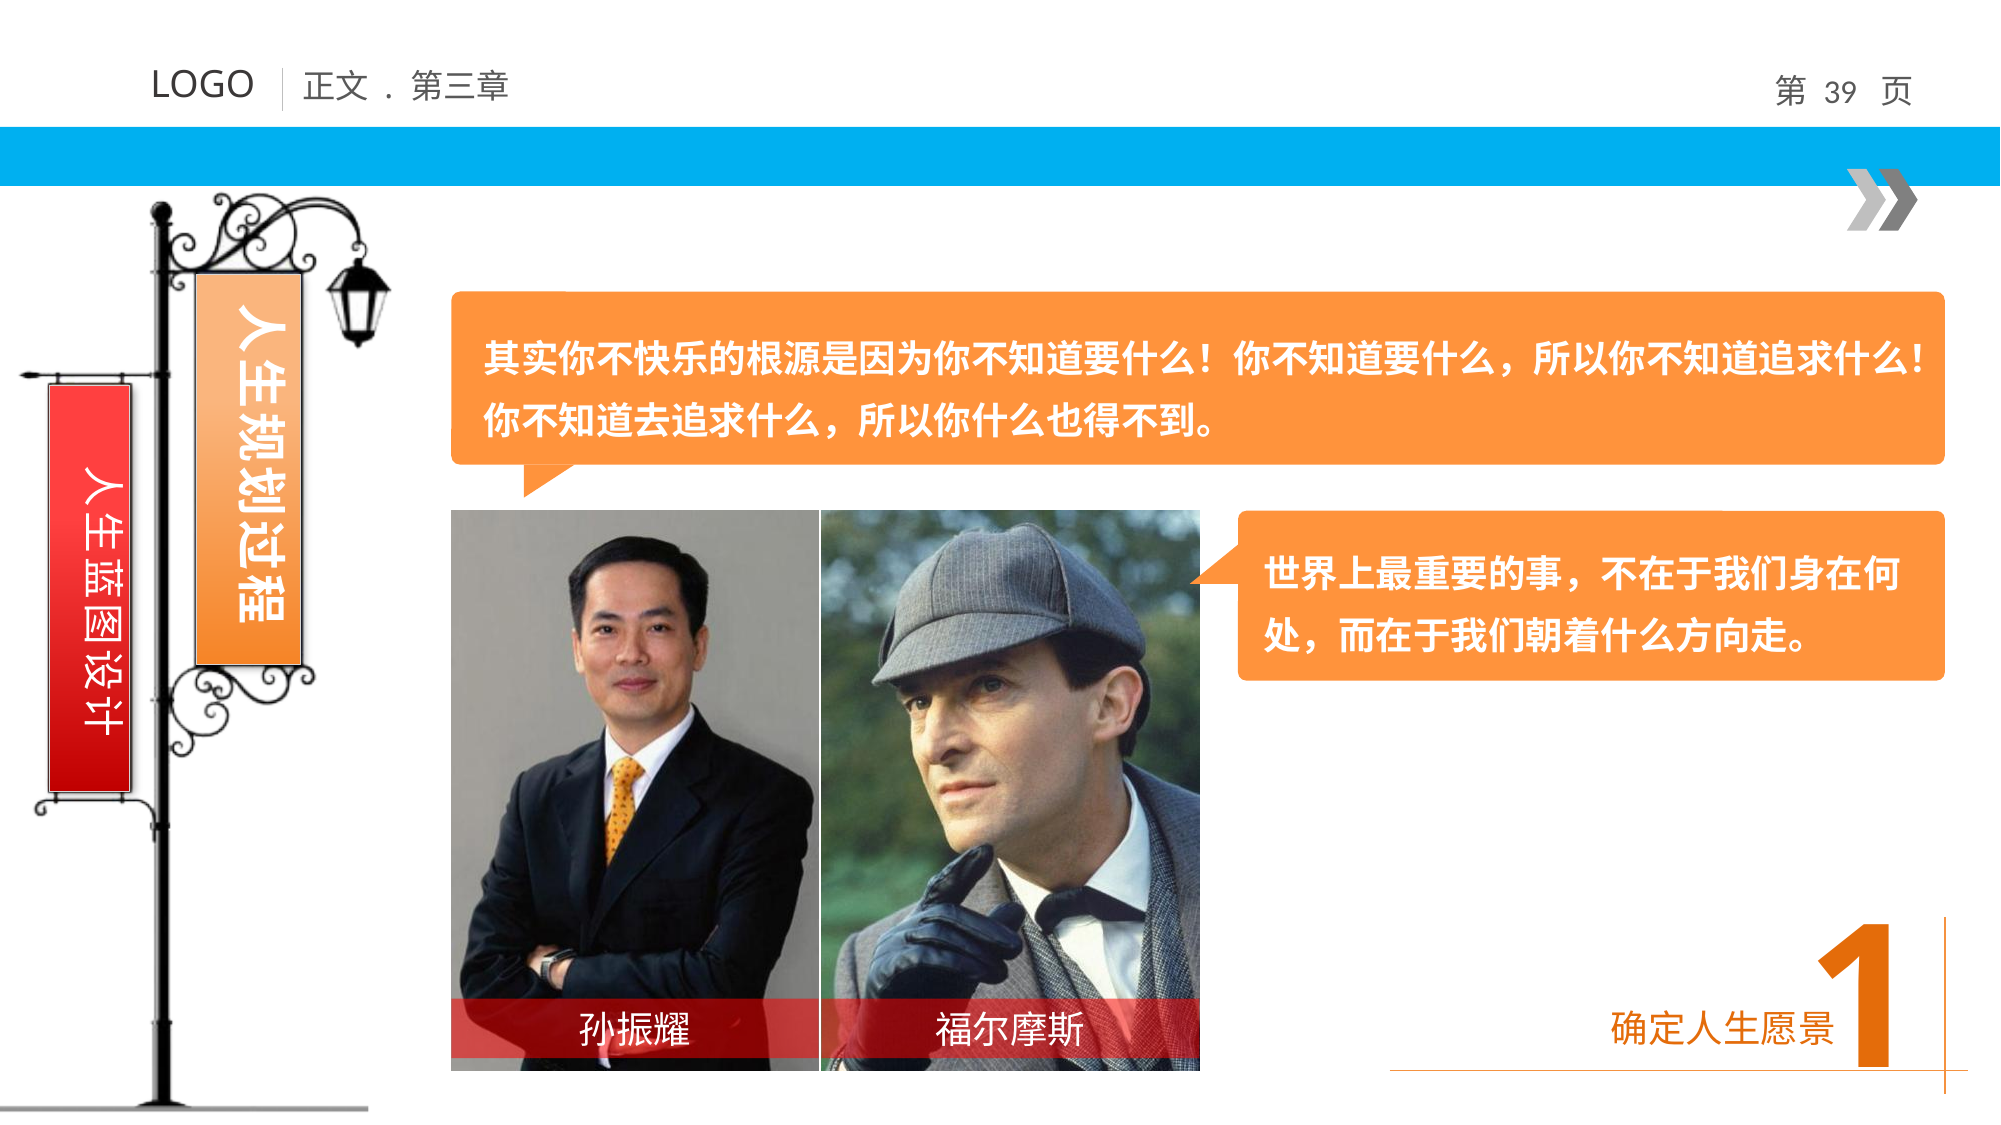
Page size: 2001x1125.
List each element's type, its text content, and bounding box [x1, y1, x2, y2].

text_box 其实你不快乐的根源是因为你不知道要什么！你不知道要什么，所以你不知道追求什么！你不知道去追求什么，所以你什么也得不到。 [469, 311, 1941, 449]
text_box [1200, 542, 1240, 585]
text_box 人生蓝图设计 [56, 404, 138, 799]
picture [451, 510, 819, 1071]
text_box 世界上最重要的事，不在于我们身在何处，而在于我们朝着什么方向走。 [1248, 526, 1937, 665]
picture [821, 510, 1200, 1071]
text_box [450, 290, 1946, 466]
text_box [522, 463, 579, 500]
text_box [1206, 860, 1969, 1118]
text_box [1236, 509, 1946, 682]
picture [0, 187, 413, 1125]
